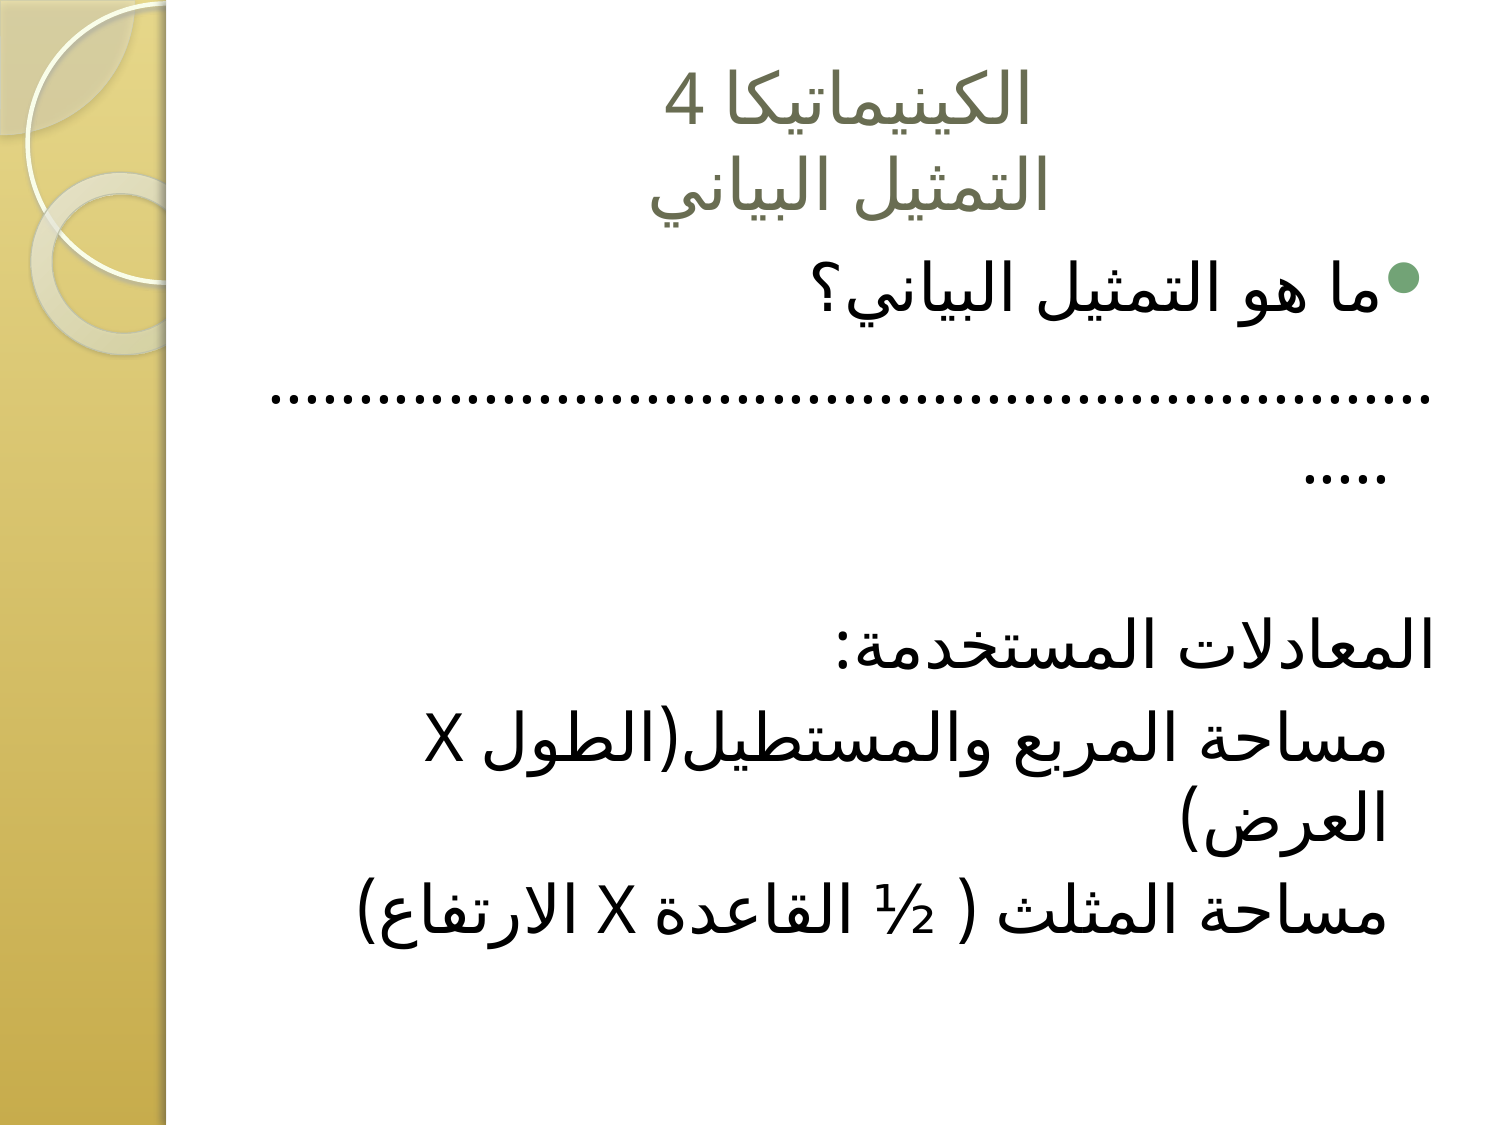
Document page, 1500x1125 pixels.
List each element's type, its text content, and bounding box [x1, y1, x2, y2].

list ما هو التمثيل البياني؟ ...................................................................... المعادلات المستخدمة: مساحة المربع والمستطيل(الطول X العرض) مساحة المثلث ( ½ القاعدة X الارتفاع) [235, 237, 1466, 1025]
title الكينيماتيكا 4 التمثيل البياني [235, 45, 1466, 233]
